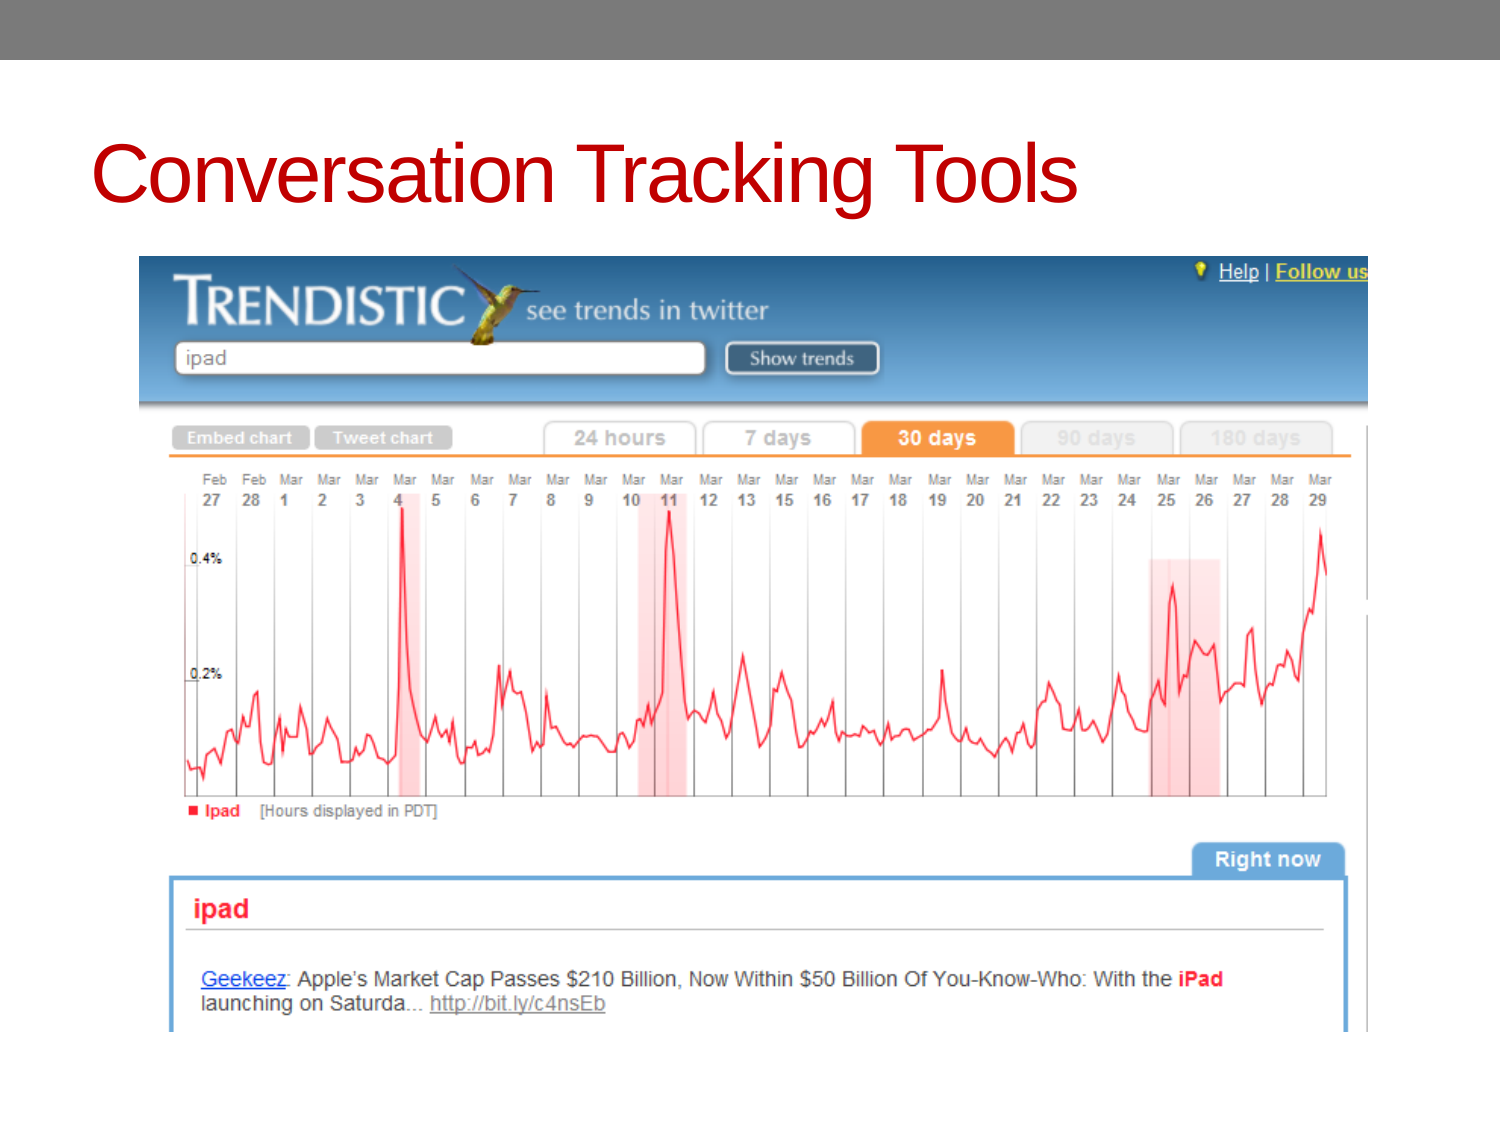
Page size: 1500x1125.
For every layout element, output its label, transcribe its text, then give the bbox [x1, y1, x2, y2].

title Conversation Tracking Tools [75, 87, 1425, 250]
picture [138, 256, 1368, 1033]
